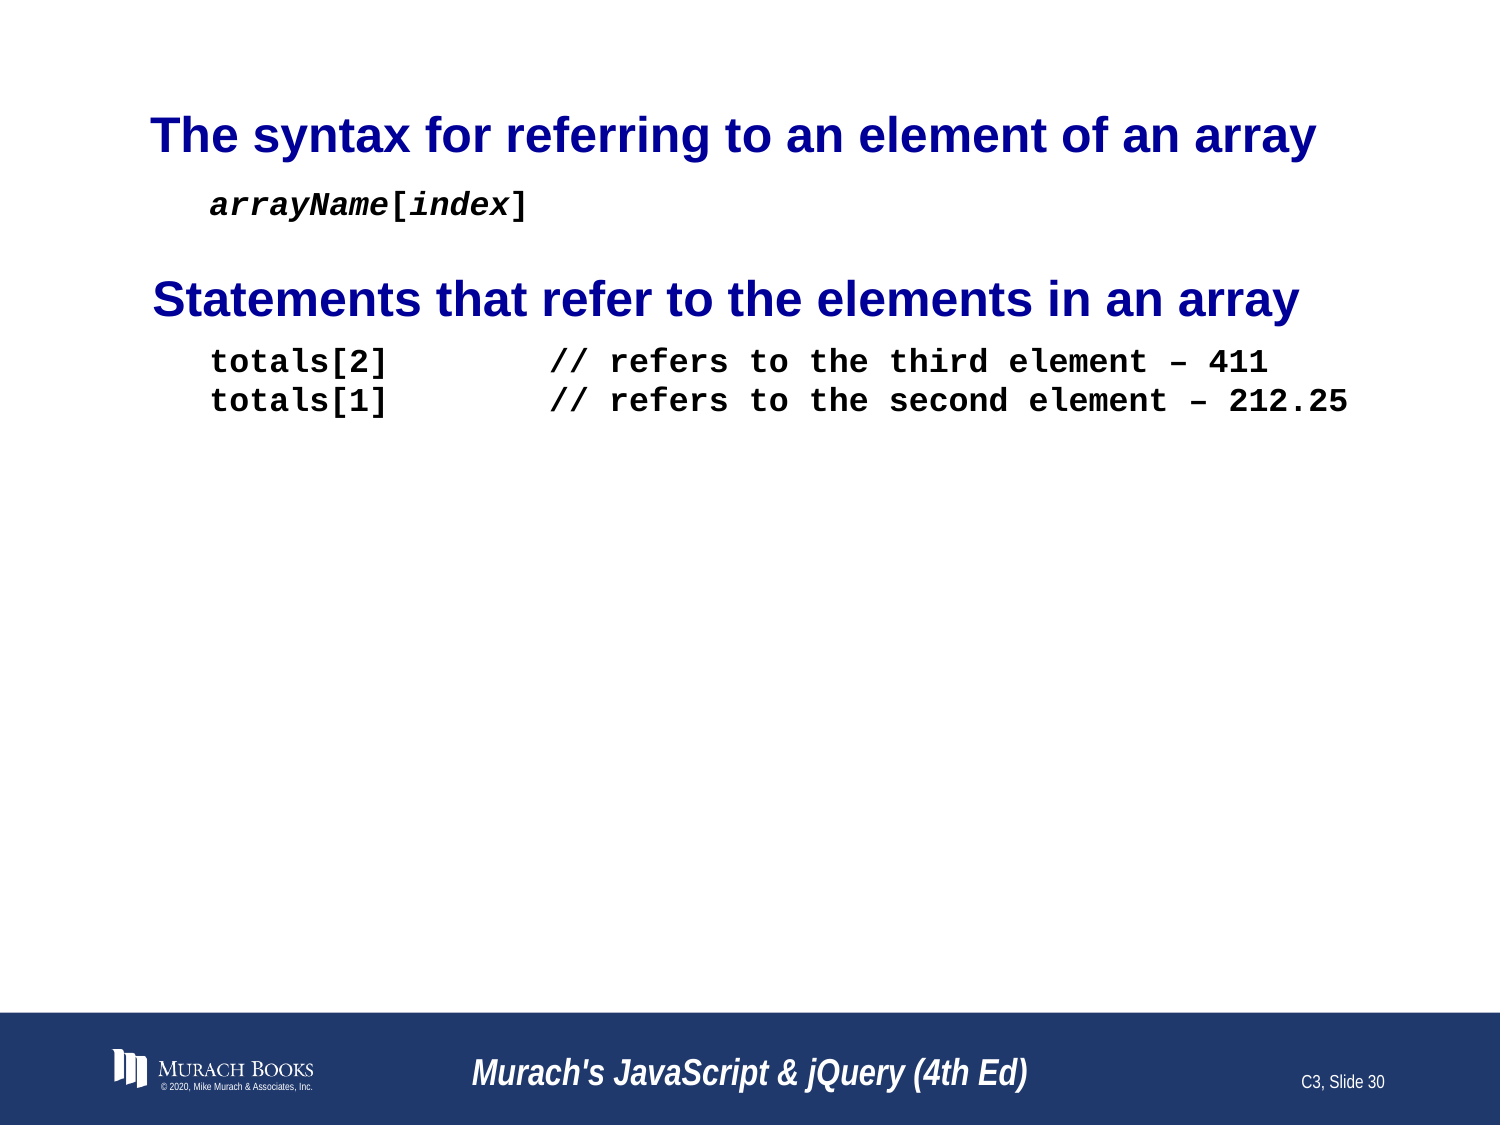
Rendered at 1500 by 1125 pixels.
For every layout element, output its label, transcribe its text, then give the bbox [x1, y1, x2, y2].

list arrayName[index] Statements that refer to the elements in an array totals[2] // refers to the third element – 411 totals[1] // refers to the second element – 212.25 [137, 174, 1388, 975]
slide_number C3, Slide 30 [1087, 1025, 1400, 1100]
title The syntax for referring to an element of an array [150, 102, 1350, 164]
slide_number Murach's JavaScript & jQuery (4th Ed) [463, 1025, 1050, 1100]
footer © 2020, Mike Murach & Associates, Inc. [12, 1025, 463, 1100]
